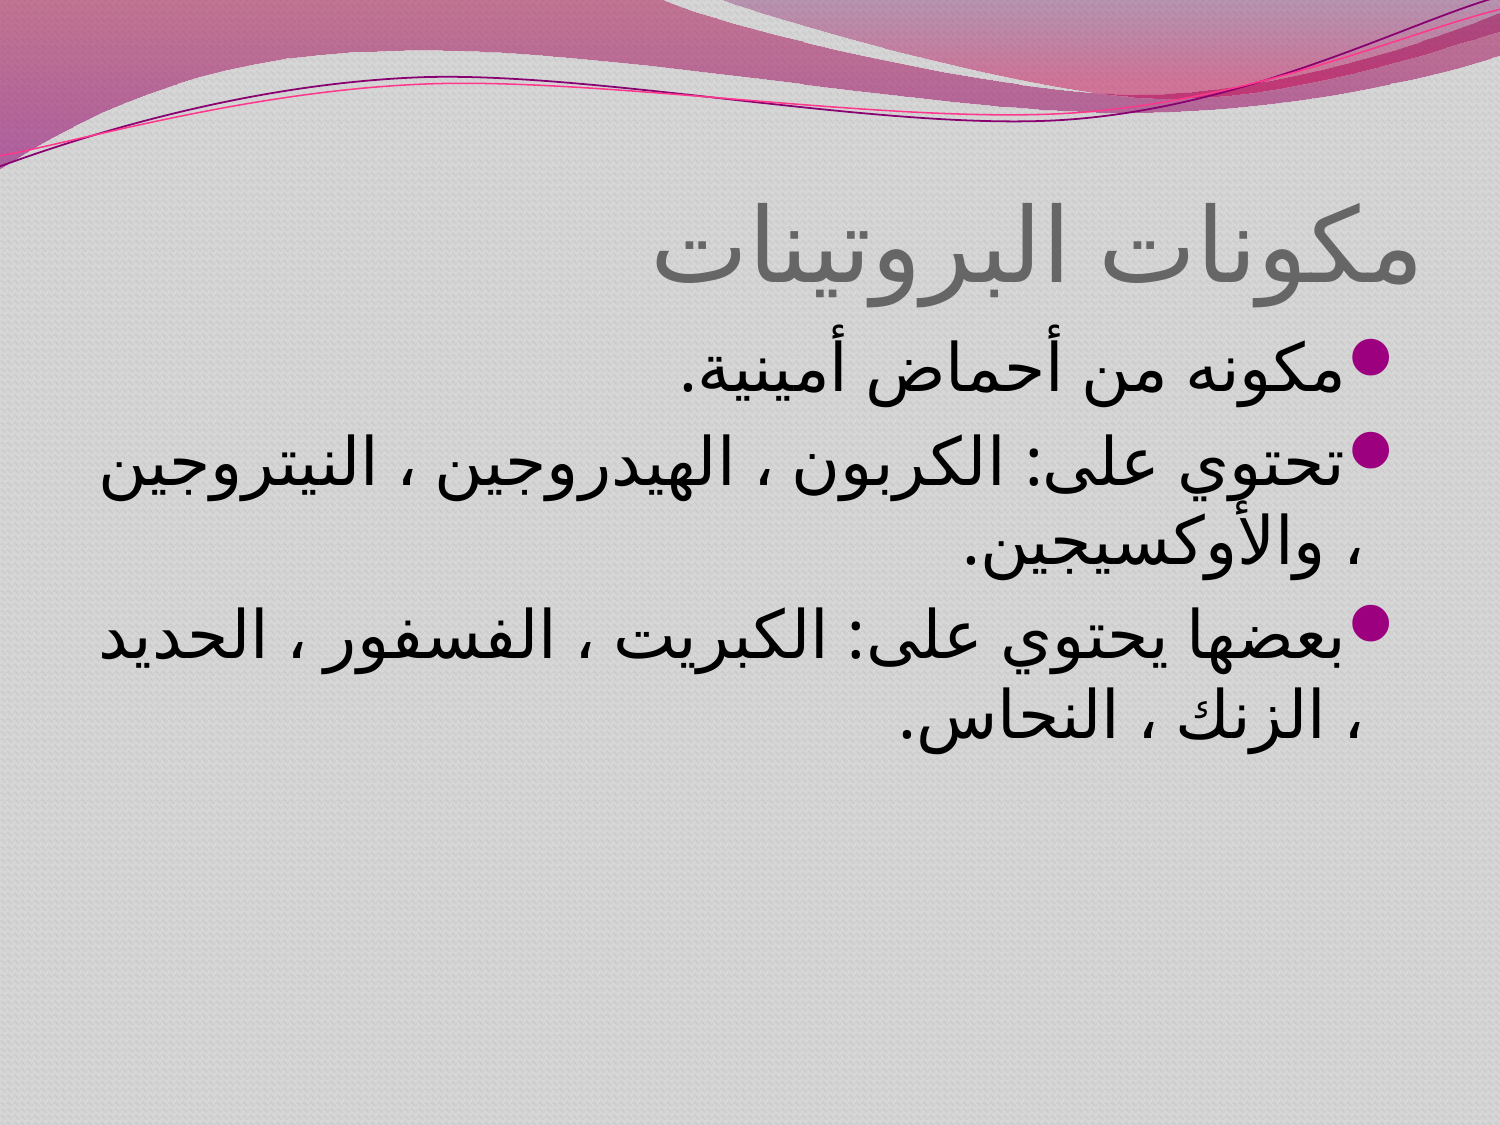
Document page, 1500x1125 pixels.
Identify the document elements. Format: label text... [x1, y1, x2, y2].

title مكونات البروتينات [75, 115, 1425, 303]
list مكونه من أحماض أمينية. تحتوي على: الكربون ، الهيدروجين ، النيتروجين ، والأوكسيجين. بعضها يحتوي على: الكبريت ، الفسفور ، الحديد ، الزنك ، النحاس. [75, 317, 1425, 1038]
